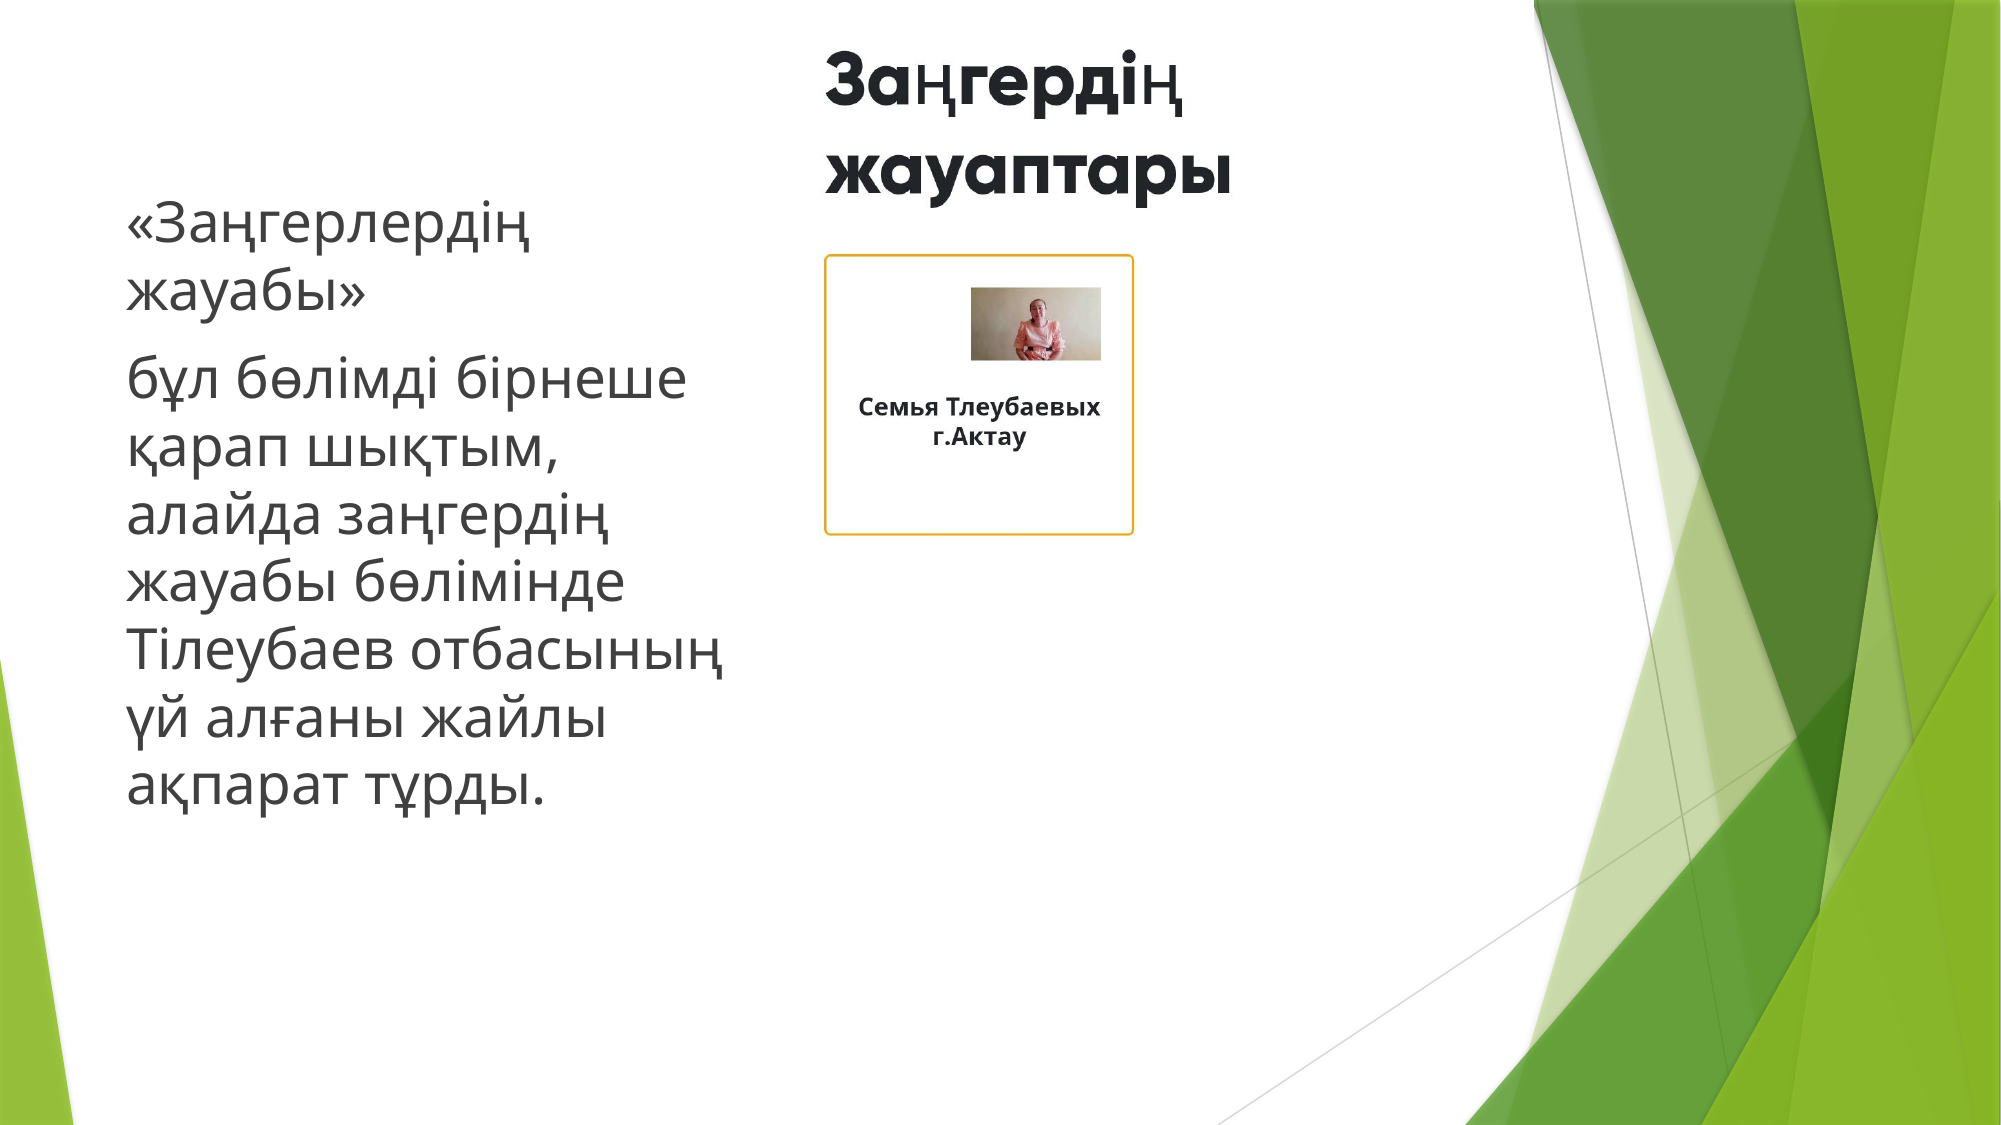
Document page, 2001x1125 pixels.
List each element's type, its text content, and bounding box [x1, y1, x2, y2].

list «Заңгерлердің жауабы» бұл бөлімді бірнеше қарап шықтым, алайда заңгердің жауабы бөлімінде Тілеубаев отбасының үй алғаны жайлы ақпарат тұрды. [111, 179, 744, 880]
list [792, 0, 1535, 594]
